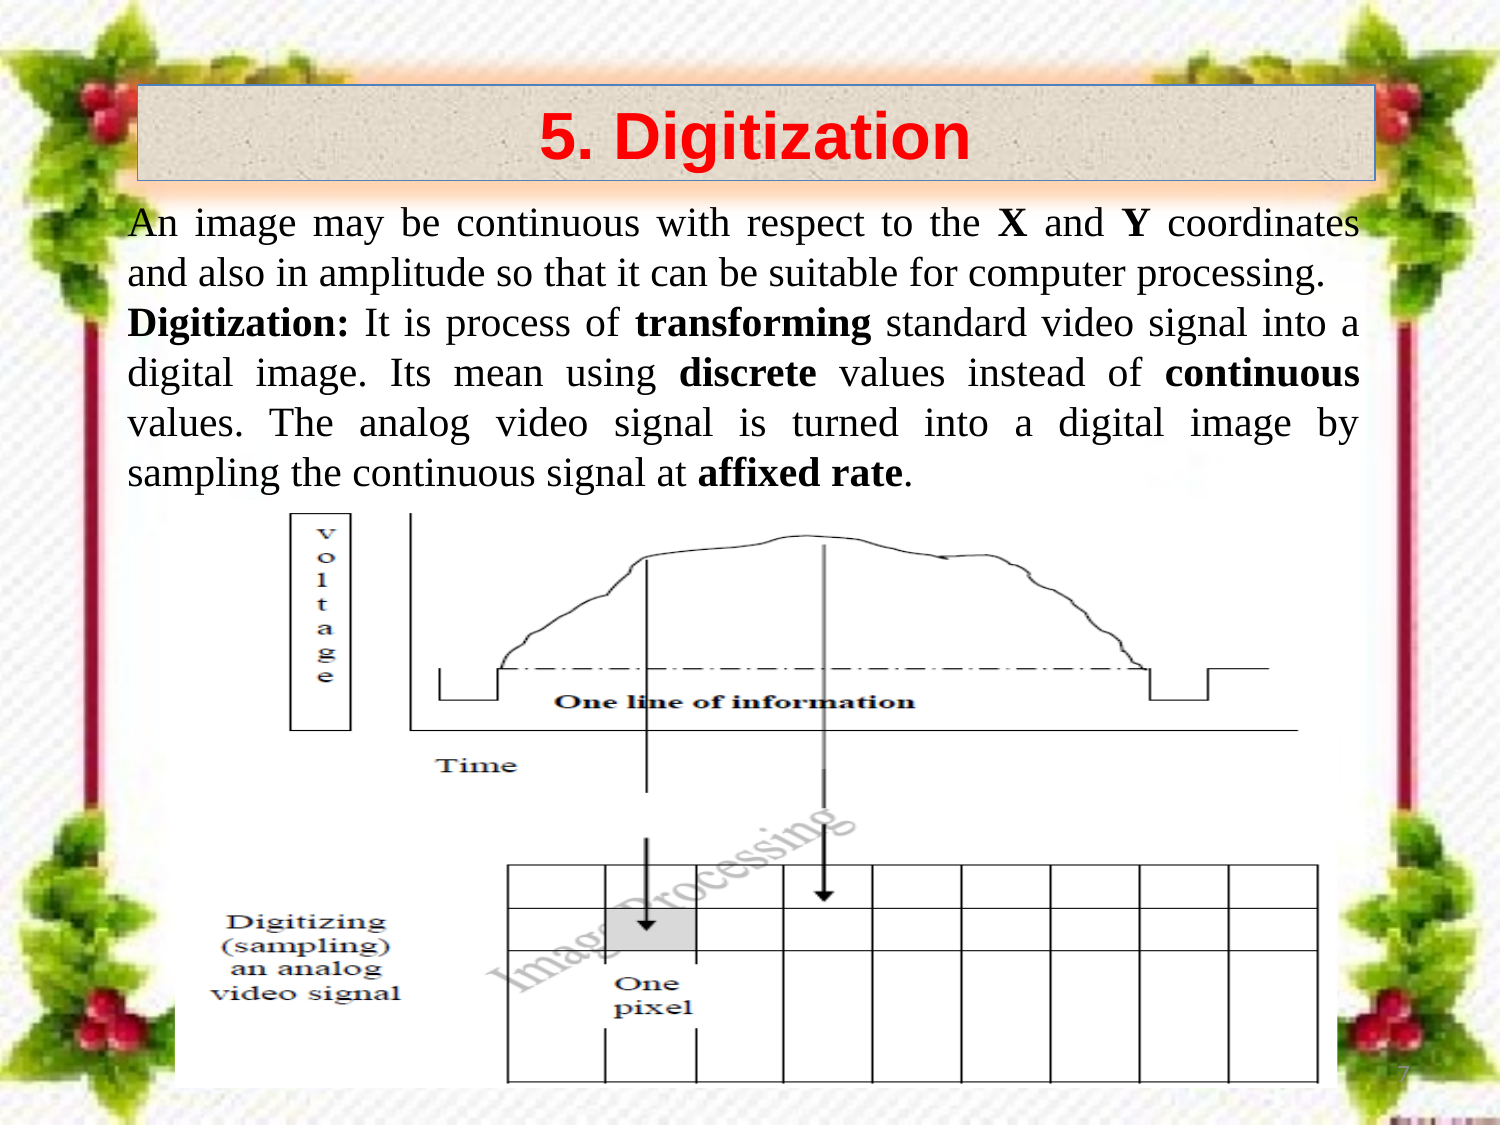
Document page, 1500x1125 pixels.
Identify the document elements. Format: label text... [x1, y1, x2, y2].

text_box An image may be continuous with respect to the X and Y coordinates and also in amplitude so that it can be suitable for computer processing. Digitization: It is process of transforming standard video signal into a digital image. Its mean using discrete values instead of continuous values. The analog video signal is turned into a digital image by sampling the continuous signal at affixed rate. [112, 202, 1375, 503]
slide_number 7 [1074, 1042, 1425, 1103]
text_box 5. Digitization [137, 84, 1376, 181]
picture [0, 0, 1500, 1125]
